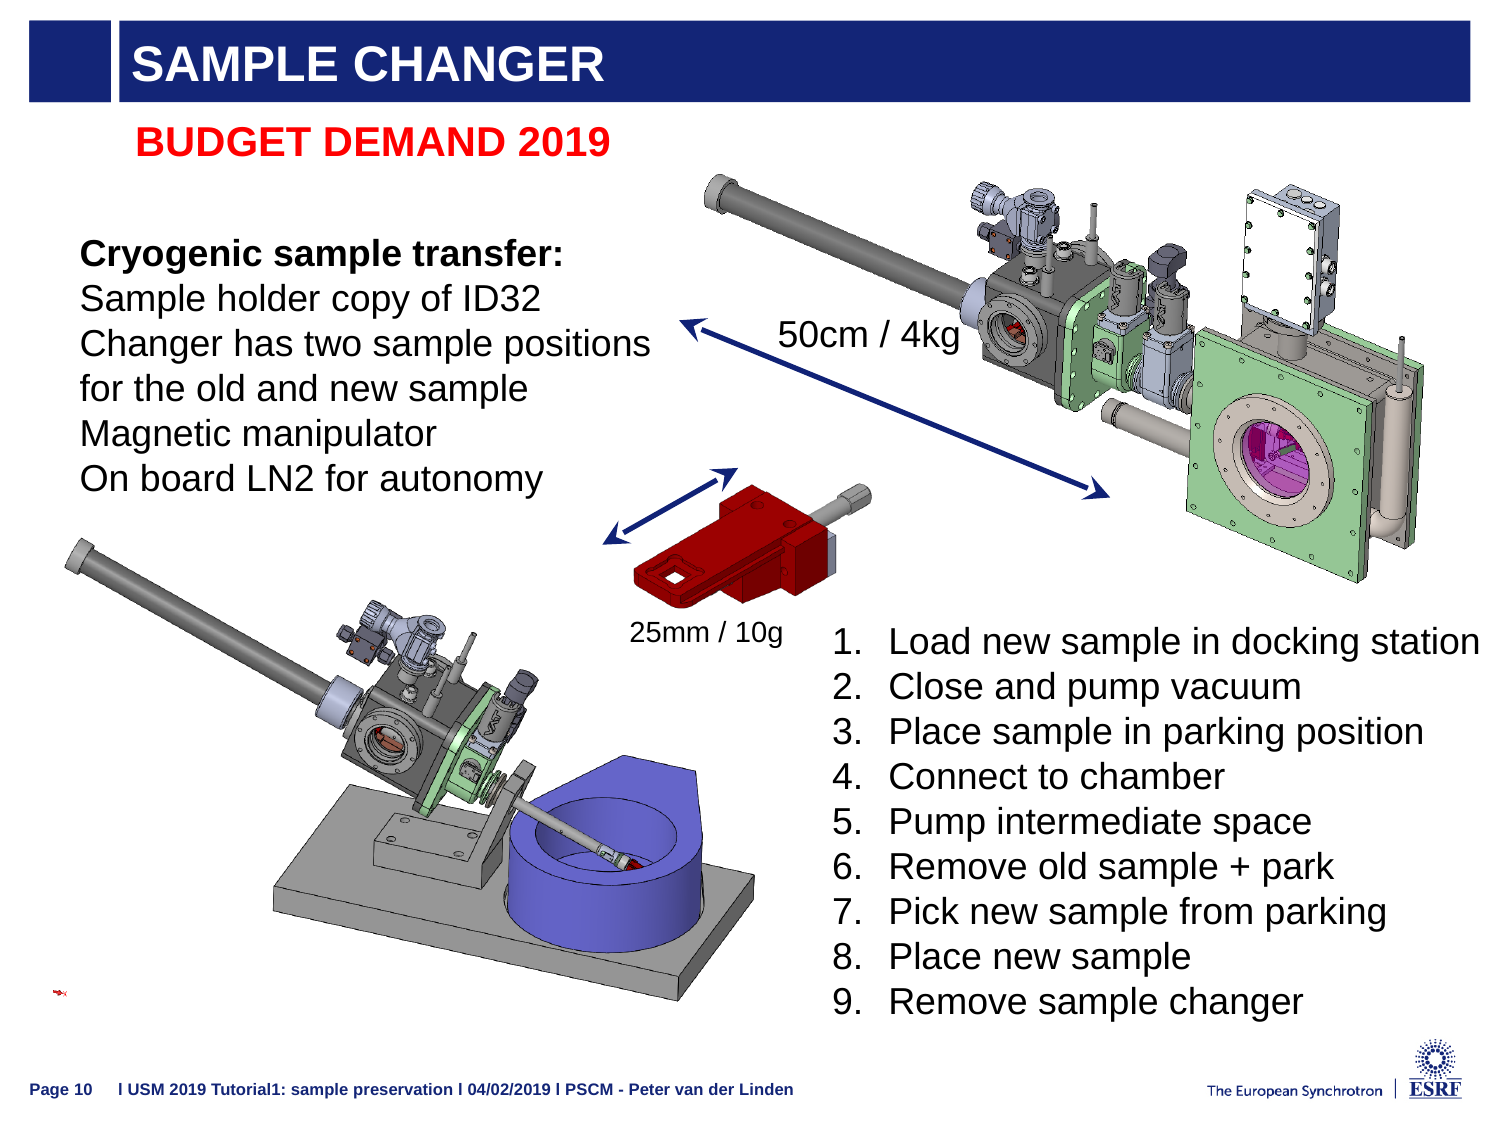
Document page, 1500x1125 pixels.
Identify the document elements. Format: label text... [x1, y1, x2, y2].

text_box 25mm / 10g [773, 624, 799, 657]
footer l USM 2019 Tutorial1: sample preservation l 04/02/2019 l PSCM - Peter van der Linden [118, 1063, 1122, 1099]
title Sample changer [119, 20, 1471, 103]
text_box Cryogenic sample transfer: Sample holder copy of ID32 Changer has two sample positions for the old and new sample Magnetic manipulator On board LN2 for autonomy [64, 221, 674, 507]
text_box Load new sample in docking station Close and pump vacuum Place sample in parking position Connect to chamber Pump intermediate space Remove old sample + park Pick new sample from parking Place new sample Remove sample changer [817, 609, 1496, 1030]
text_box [602, 467, 739, 545]
picture [1175, 1018, 1500, 1125]
slide_number Page 10 [29, 1063, 98, 1099]
text_box BUDGET DEMAND 2019 [120, 107, 626, 173]
picture [52, 160, 1448, 1007]
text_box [678, 320, 1111, 498]
